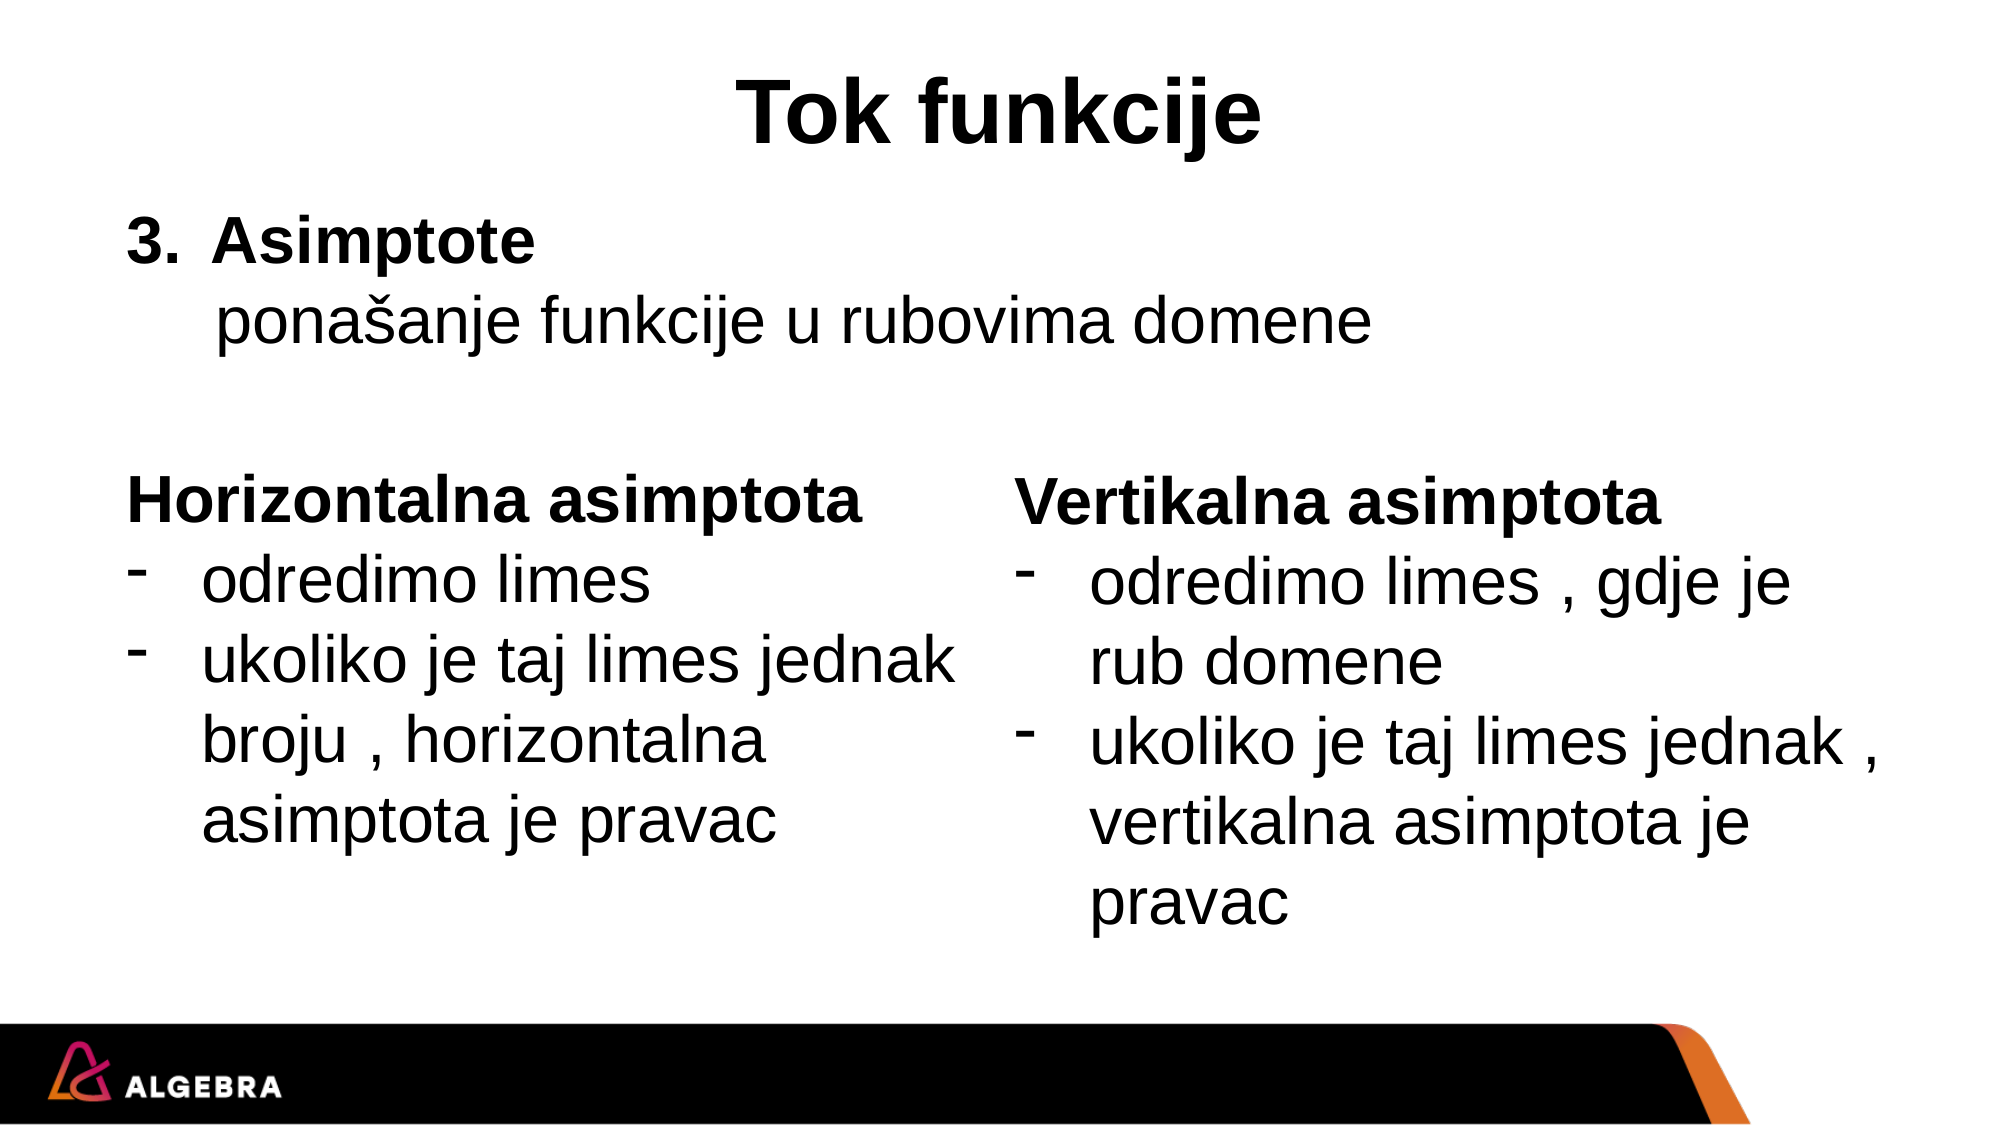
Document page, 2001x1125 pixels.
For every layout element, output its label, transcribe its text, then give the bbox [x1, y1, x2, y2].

title Tok funkcije [137, 4, 1863, 189]
text_box Asimptote ponašanje funkcije u rubovima domene [111, 189, 1889, 365]
picture [0, 1023, 1958, 1125]
